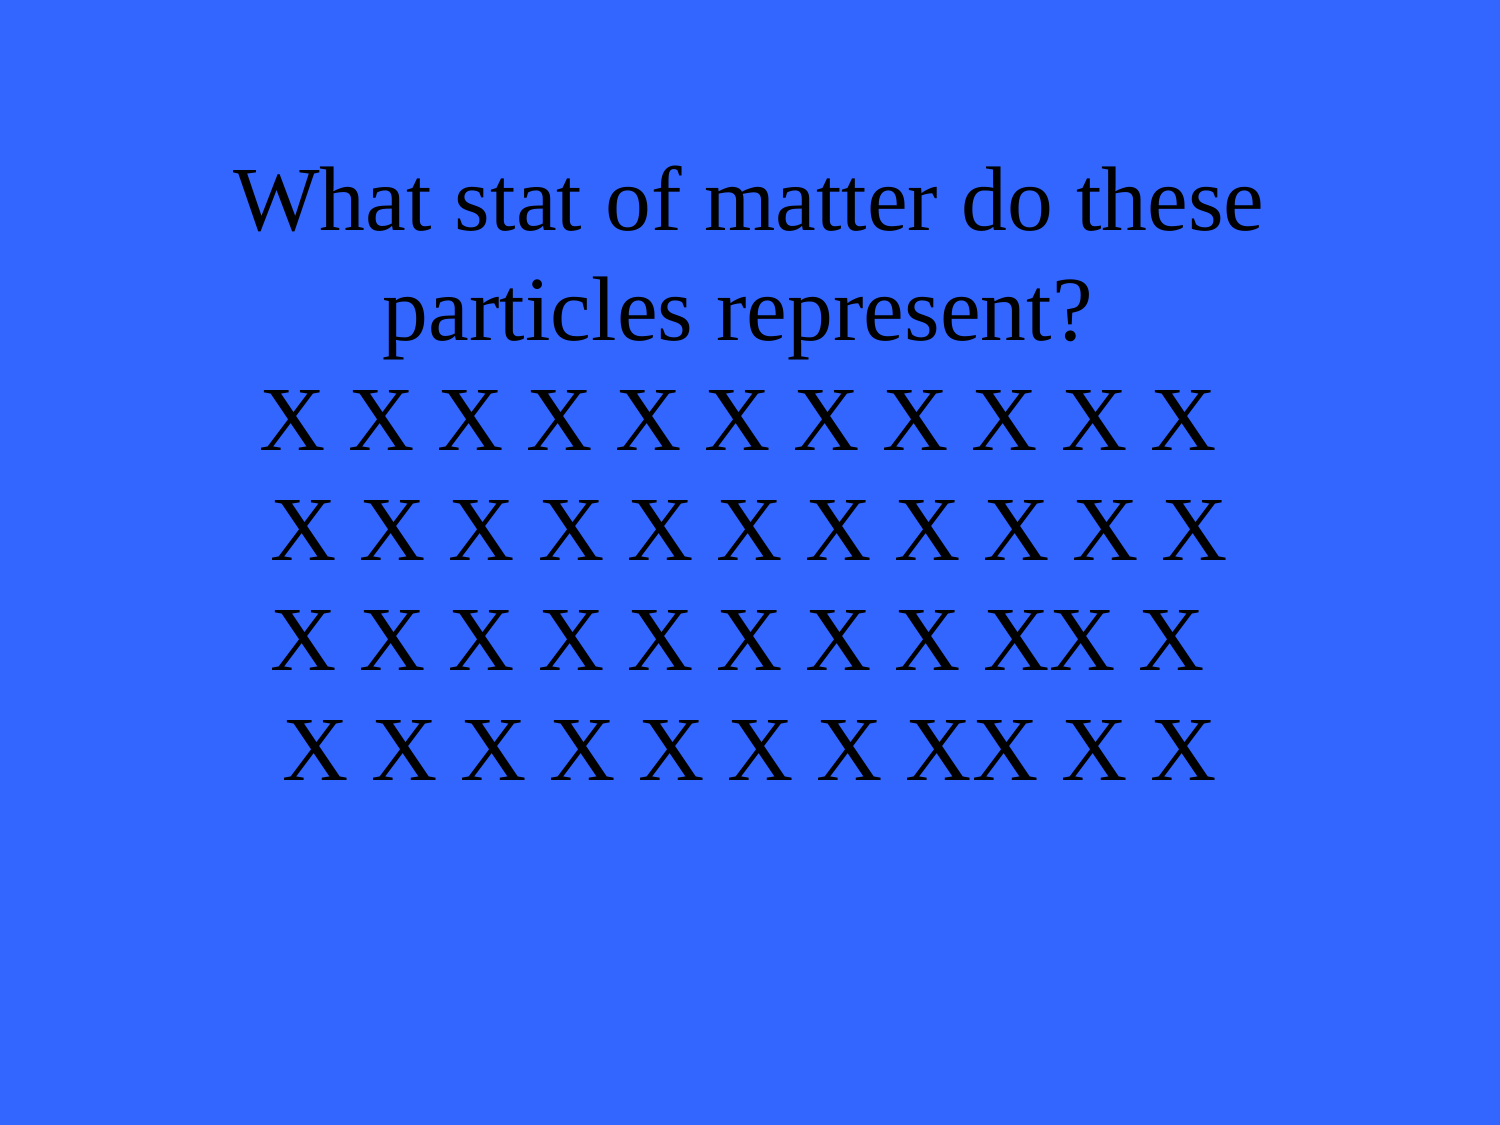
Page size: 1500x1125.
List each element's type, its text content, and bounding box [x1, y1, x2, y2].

title What stat of matter do these particles represent? X X X X X X X X X X X X X X X X X X X X X X X X X X X X X X XX X X X X X X X X XX X X [112, 374, 1388, 563]
